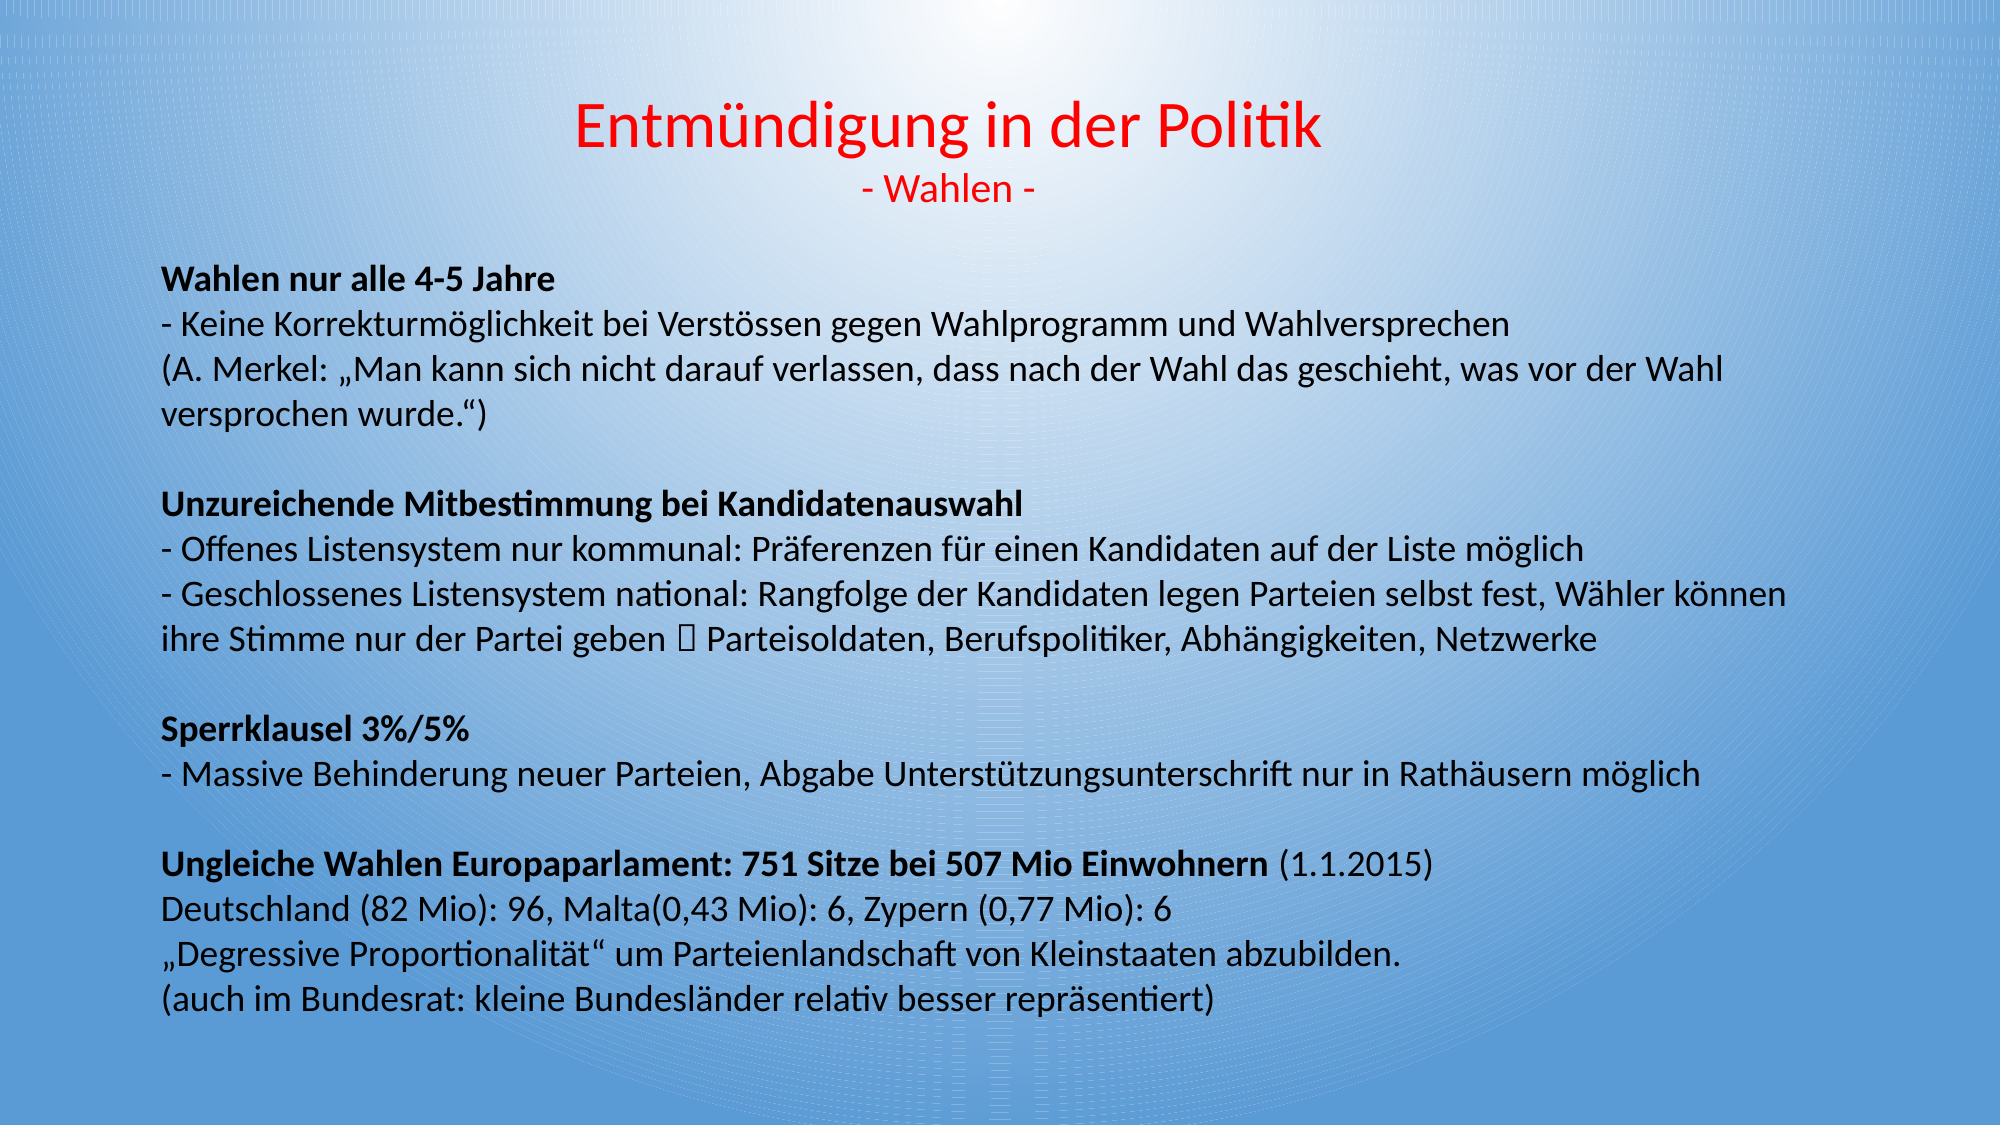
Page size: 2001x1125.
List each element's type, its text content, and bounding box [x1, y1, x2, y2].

text_box Wahlen nur alle 4-5 Jahre - Keine Korrekturmöglichkeit bei Verstössen gegen Wahlprogramm und Wahlversprechen (A. Merkel: „Man kann sich nicht darauf verlassen, dass nach der Wahl das geschieht, was vor der Wahl versprochen wurde.“) Unzureichende Mitbestimmung bei Kandidatenauswahl - Offenes Listensystem nur kommunal: Präferenzen für einen Kandidaten auf der Liste möglich - Geschlossenes Listensystem national: Rangfolge der Kandidaten legen Parteien selbst fest, Wähler können ihre Stimme nur der Partei geben  Parteisoldaten, Berufspolitiker, Abhängigkeiten, Netzwerke Sperrklausel 3%/5% - Massive Behinderung neuer Parteien, Abgabe Unterstützungsunterschrift nur in Rathäusern möglich Ungleiche Wahlen Europaparlament: 751 Sitze bei 507 Mio Einwohnern (1.1.2015) Deutschland (82 Mio): 96, Malta(0,43 Mio): 6, Zypern (0,77 Mio): 6 „Degressive Proportionalität“ um Parteienlandschaft von Kleinstaaten abzubilden. (auch im Bundesrat: kleine Bundesländer relativ besser repräsentiert) [146, 247, 1852, 1027]
text_box Entmündigung in der Politik - Wahlen - [279, 73, 1618, 218]
